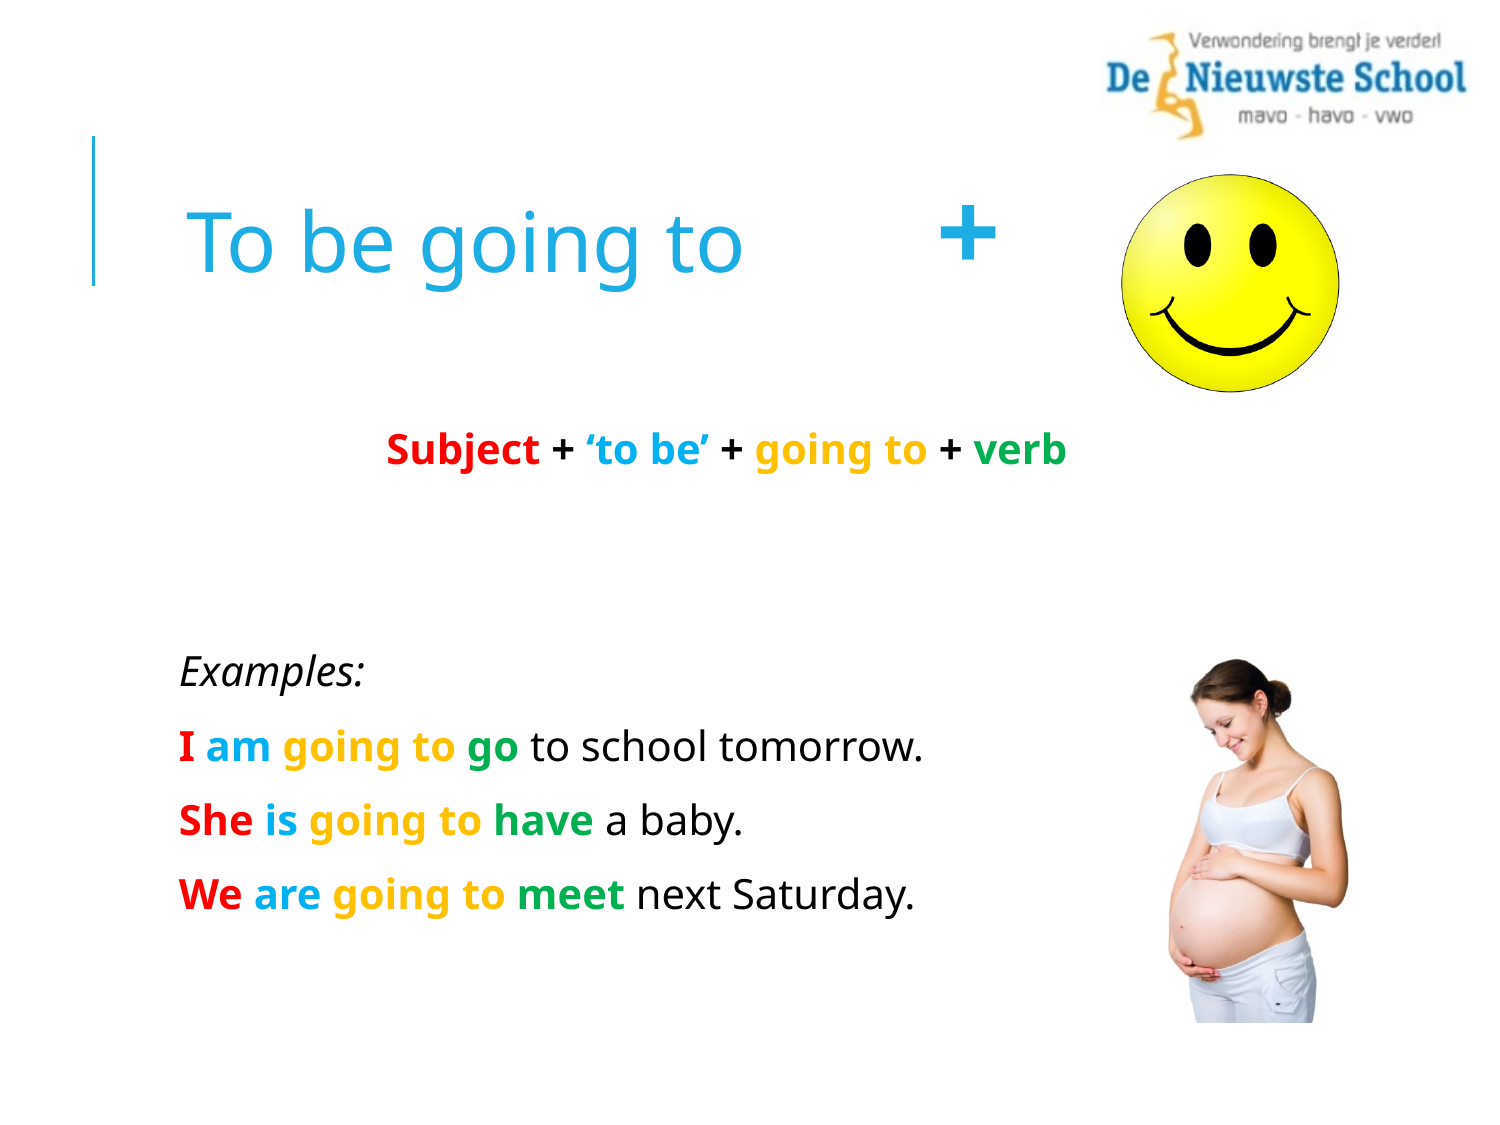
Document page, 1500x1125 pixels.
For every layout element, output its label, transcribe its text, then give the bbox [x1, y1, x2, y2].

picture [1100, 9, 1472, 156]
picture [1115, 169, 1344, 398]
text_box To be going to + [171, 115, 1113, 303]
list Subject + ‘to be’ + going to + verb Examples: I am going to go to school tomorrow. She is going to have a baby. We are going to meet next Saturday. [171, 303, 1283, 957]
picture [1151, 636, 1370, 1023]
